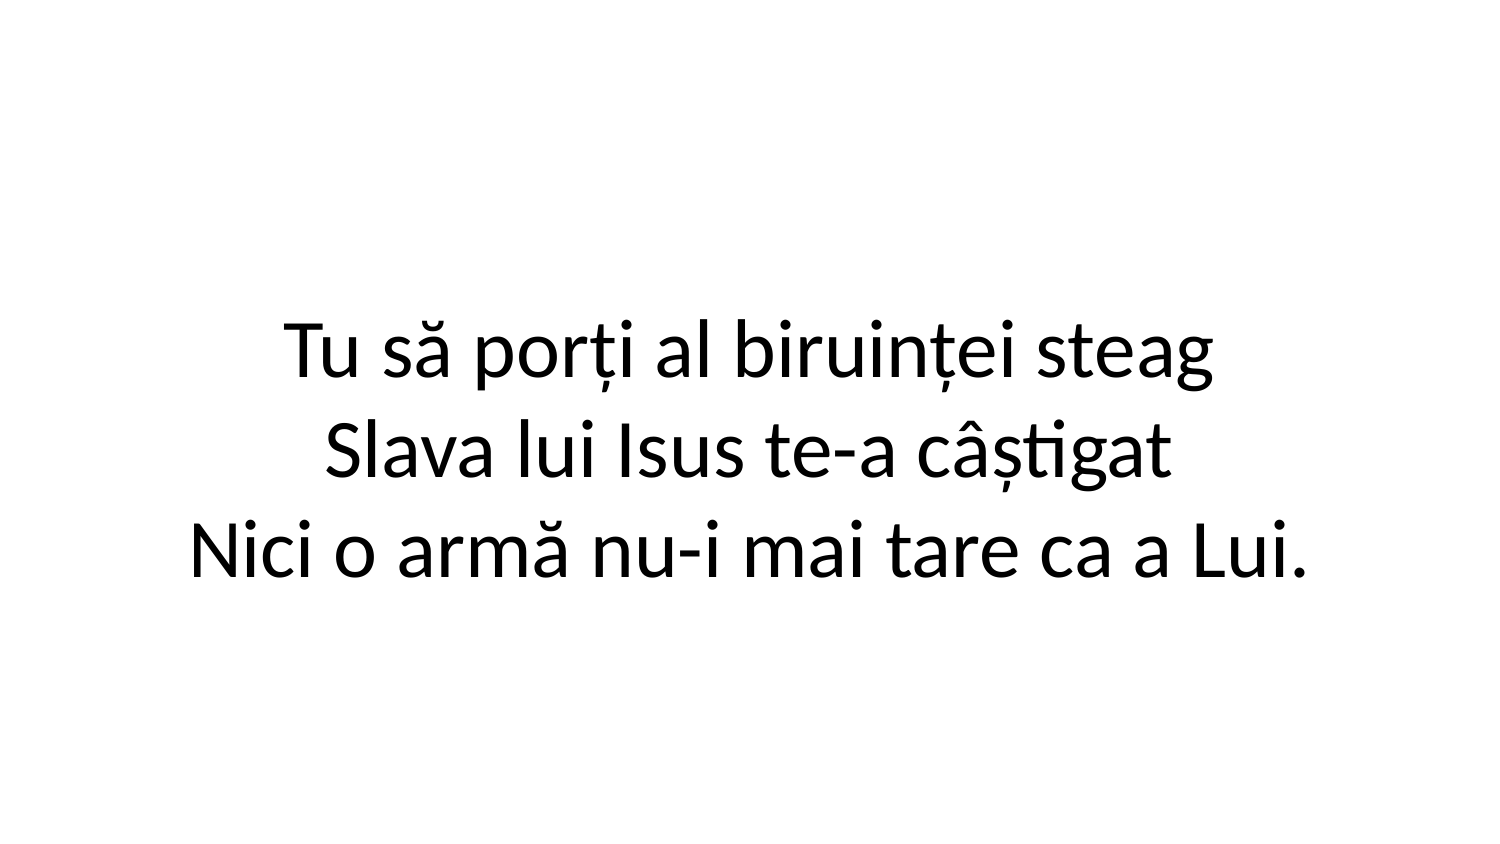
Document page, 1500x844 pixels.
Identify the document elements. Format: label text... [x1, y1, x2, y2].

text_box Tu să porți al biruinței steag Slava lui Isus te-a câștigat Nici o armă nu-i mai tare ca a Lui. [173, 242, 1327, 602]
